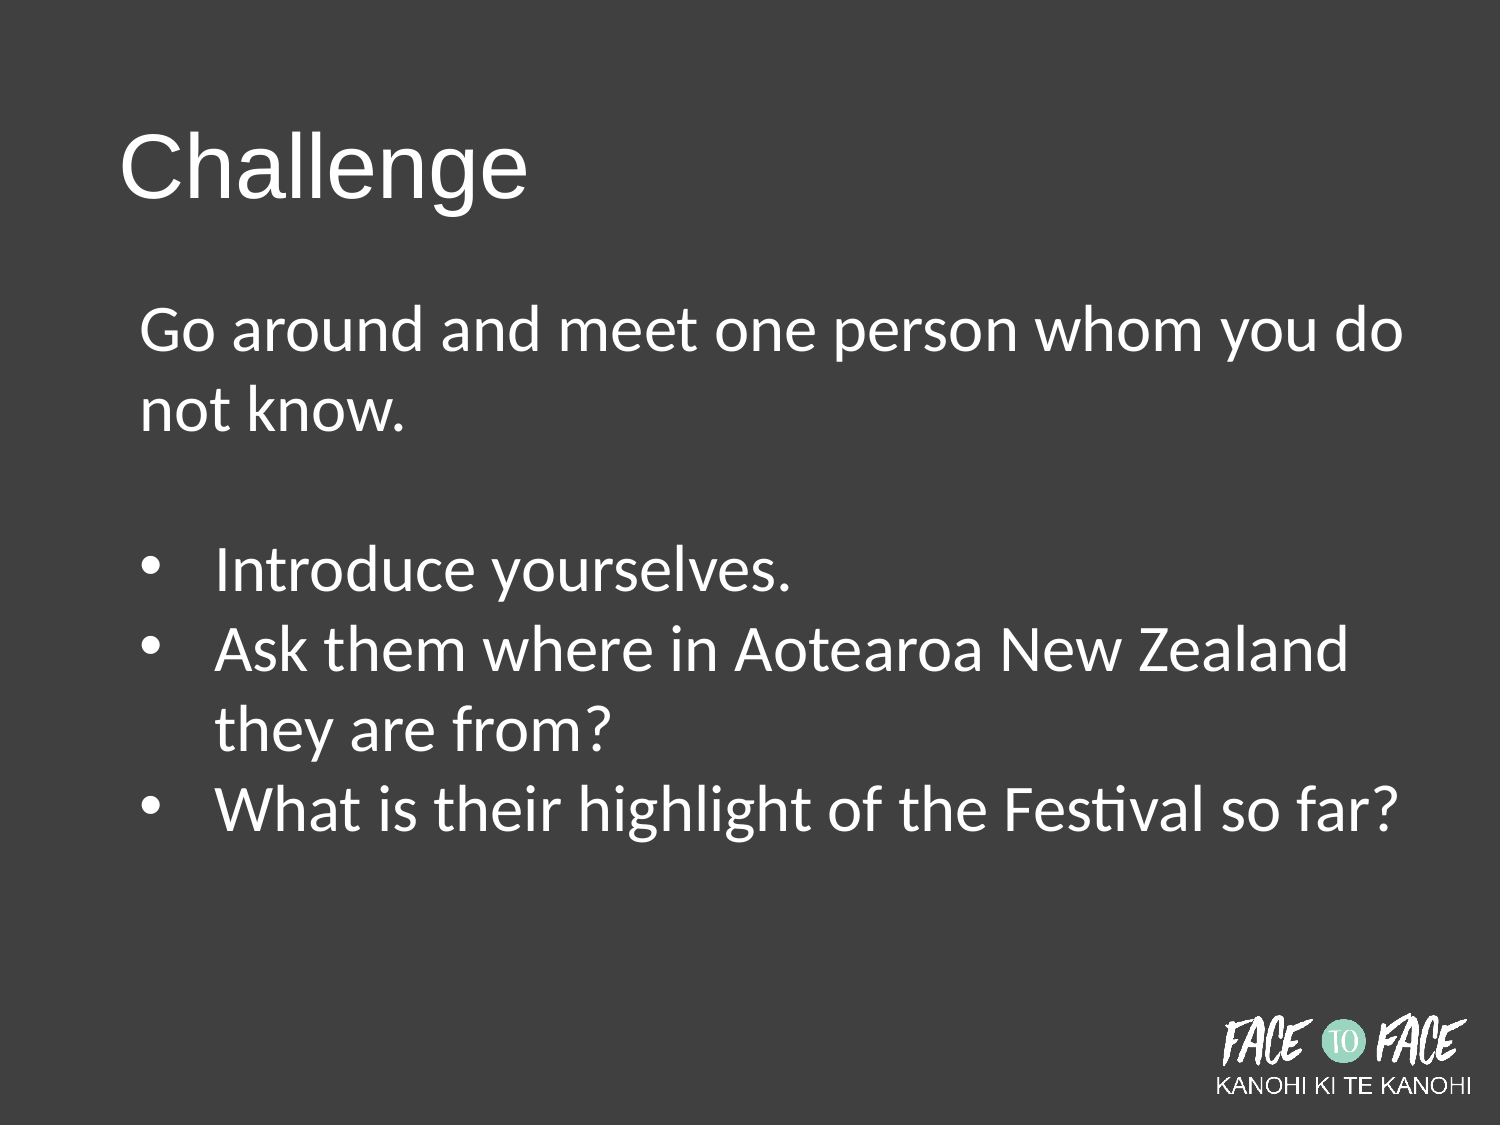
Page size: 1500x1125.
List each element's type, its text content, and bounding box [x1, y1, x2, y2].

title Challenge [103, 59, 1397, 278]
picture [1215, 1013, 1472, 1101]
text_box Go around and meet one person whom you do not know. Introduce yourselves. Ask them where in Aotearoa New Zealand they are from? What is their highlight of the Festival so far? [124, 277, 1472, 852]
